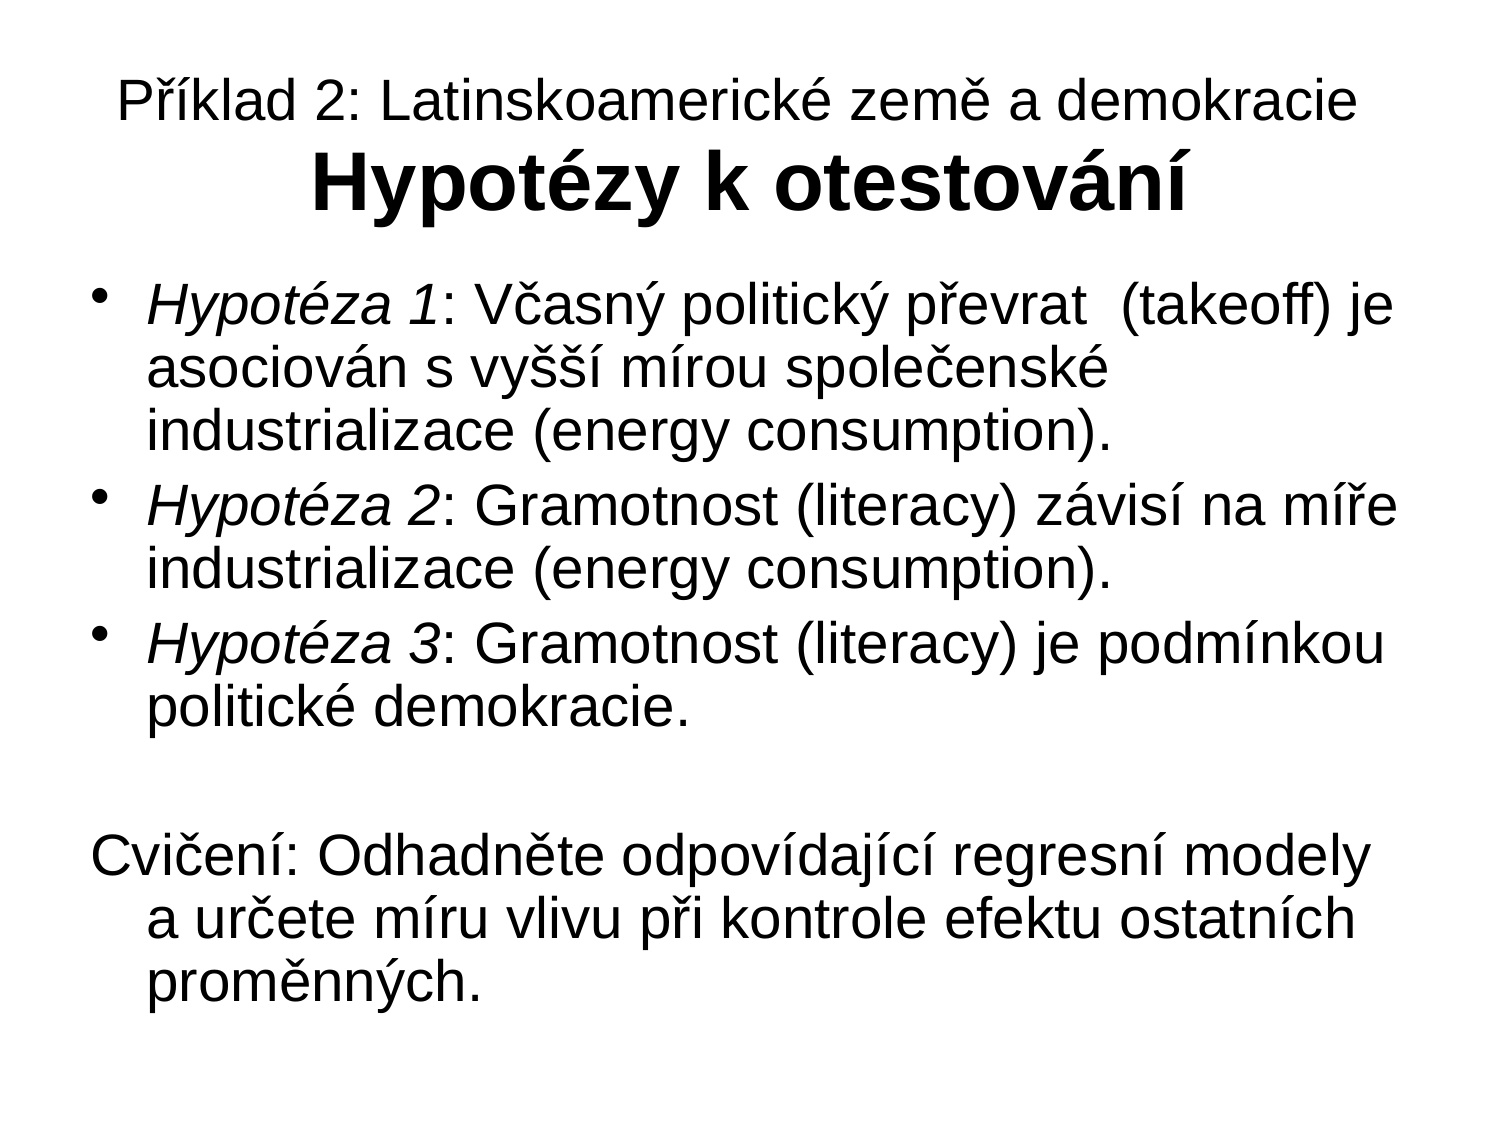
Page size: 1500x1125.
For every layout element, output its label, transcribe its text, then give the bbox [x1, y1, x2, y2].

title Příklad 2: Latinskoamerické země a demokracie Hypotézy k otestování [75, 45, 1425, 233]
list Hypotéza 1: Včasný politický převrat (takeoff) je asociován s vyšší mírou společenské industrializace (energy consumption). Hypotéza 2: Gramotnost (literacy) závisí na míře industrializace (energy consumption). Hypotéza 3: Gramotnost (literacy) je podmínkou politické demokracie. Cvičení: Odhadněte odpovídající regresní modely a určete míru vlivu při kontrole efektu ostatních proměnných. [75, 267, 1425, 1053]
